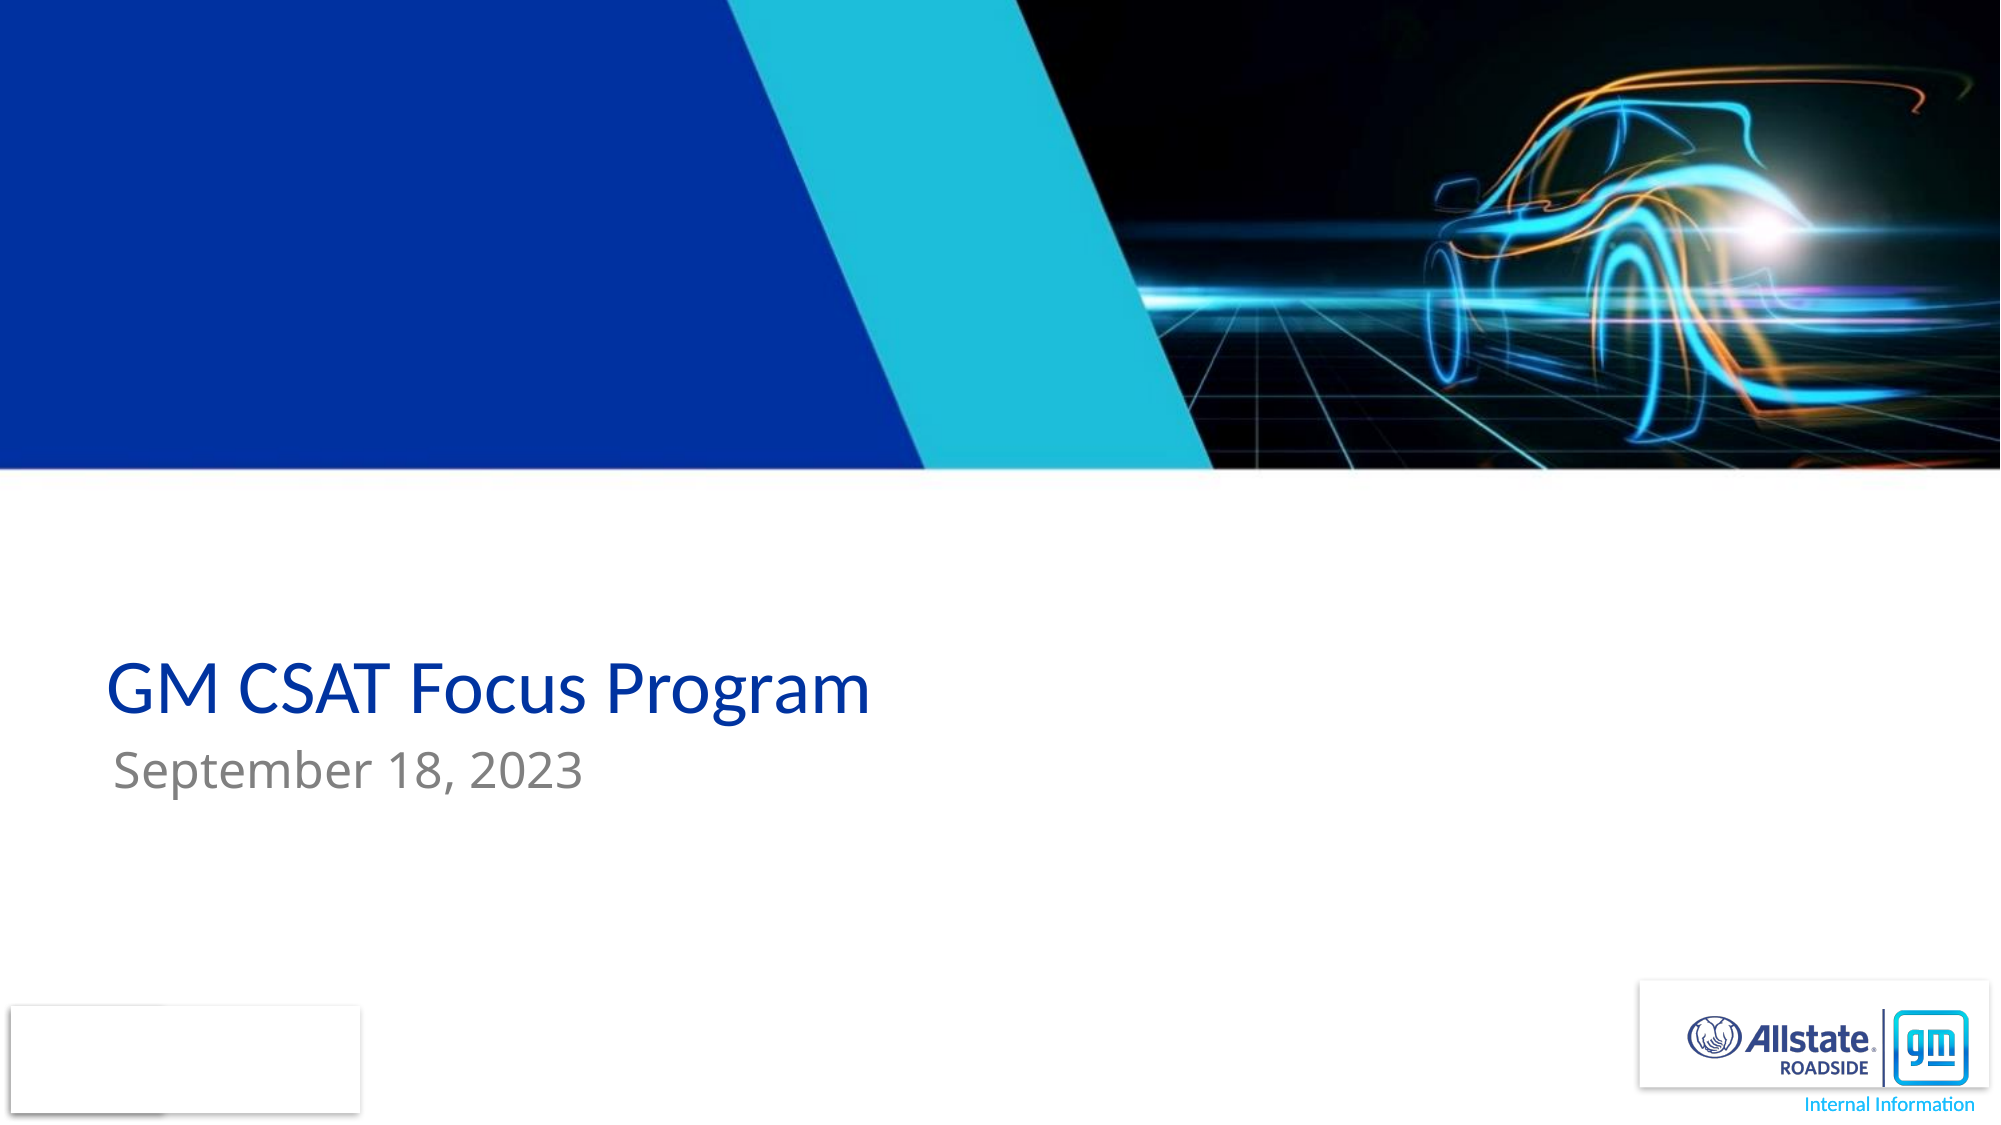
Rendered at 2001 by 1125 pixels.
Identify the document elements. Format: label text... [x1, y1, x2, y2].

picture [0, 0, 2000, 565]
subtitle September 18, 2023 [93, 728, 1430, 822]
picture [1685, 1009, 1975, 1087]
title GM CSAT Focus Program [91, 564, 1912, 727]
